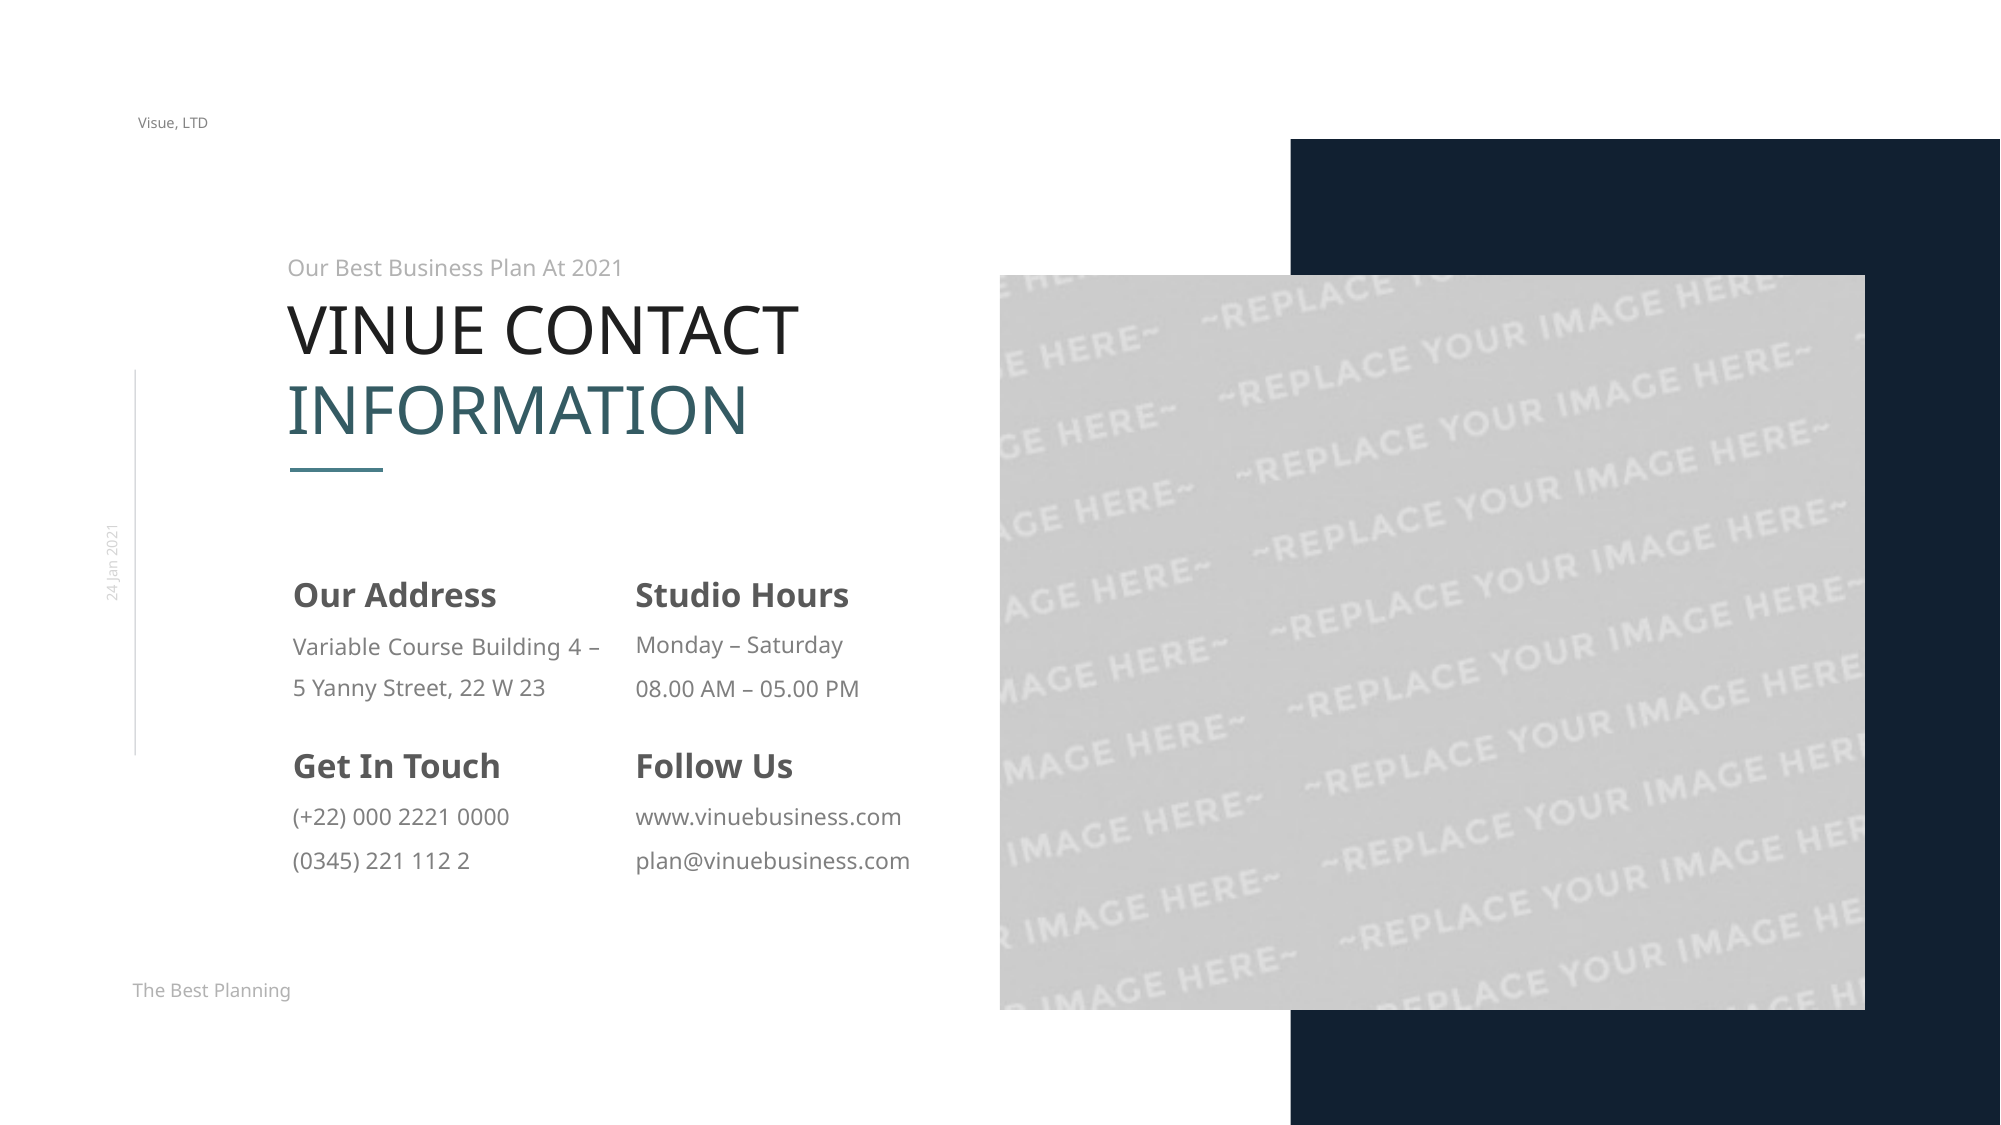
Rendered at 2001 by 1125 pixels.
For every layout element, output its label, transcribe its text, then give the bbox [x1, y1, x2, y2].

text_box Monday – Saturday 08.00 AM – 05.00 PM [620, 609, 958, 710]
text_box (+22) 000 2221 0000 (0345) 221 112 2 [278, 781, 615, 882]
text_box The Best Planning [117, 971, 306, 1009]
text_box Studio Hours [620, 546, 871, 622]
text_box Variable Course Building 4 – 5 Yanny Street, 22 W 23 [278, 611, 615, 709]
text_box Follow Us [620, 718, 871, 793]
text_box Our Address [278, 546, 529, 622]
text_box VINUE CONTACT INFORMATION [272, 280, 943, 456]
text_box 24 Jan 2021 [95, 508, 128, 617]
text_box Visue, LTD [123, 106, 224, 139]
picture [999, 274, 1865, 1010]
text_box Our Best Business Plan At 2021 [272, 245, 640, 288]
text_box Get In Touch [278, 718, 529, 793]
text_box www.vinuebusiness.com plan@vinuebusiness.com [620, 781, 977, 882]
text_box [1290, 138, 2000, 1125]
